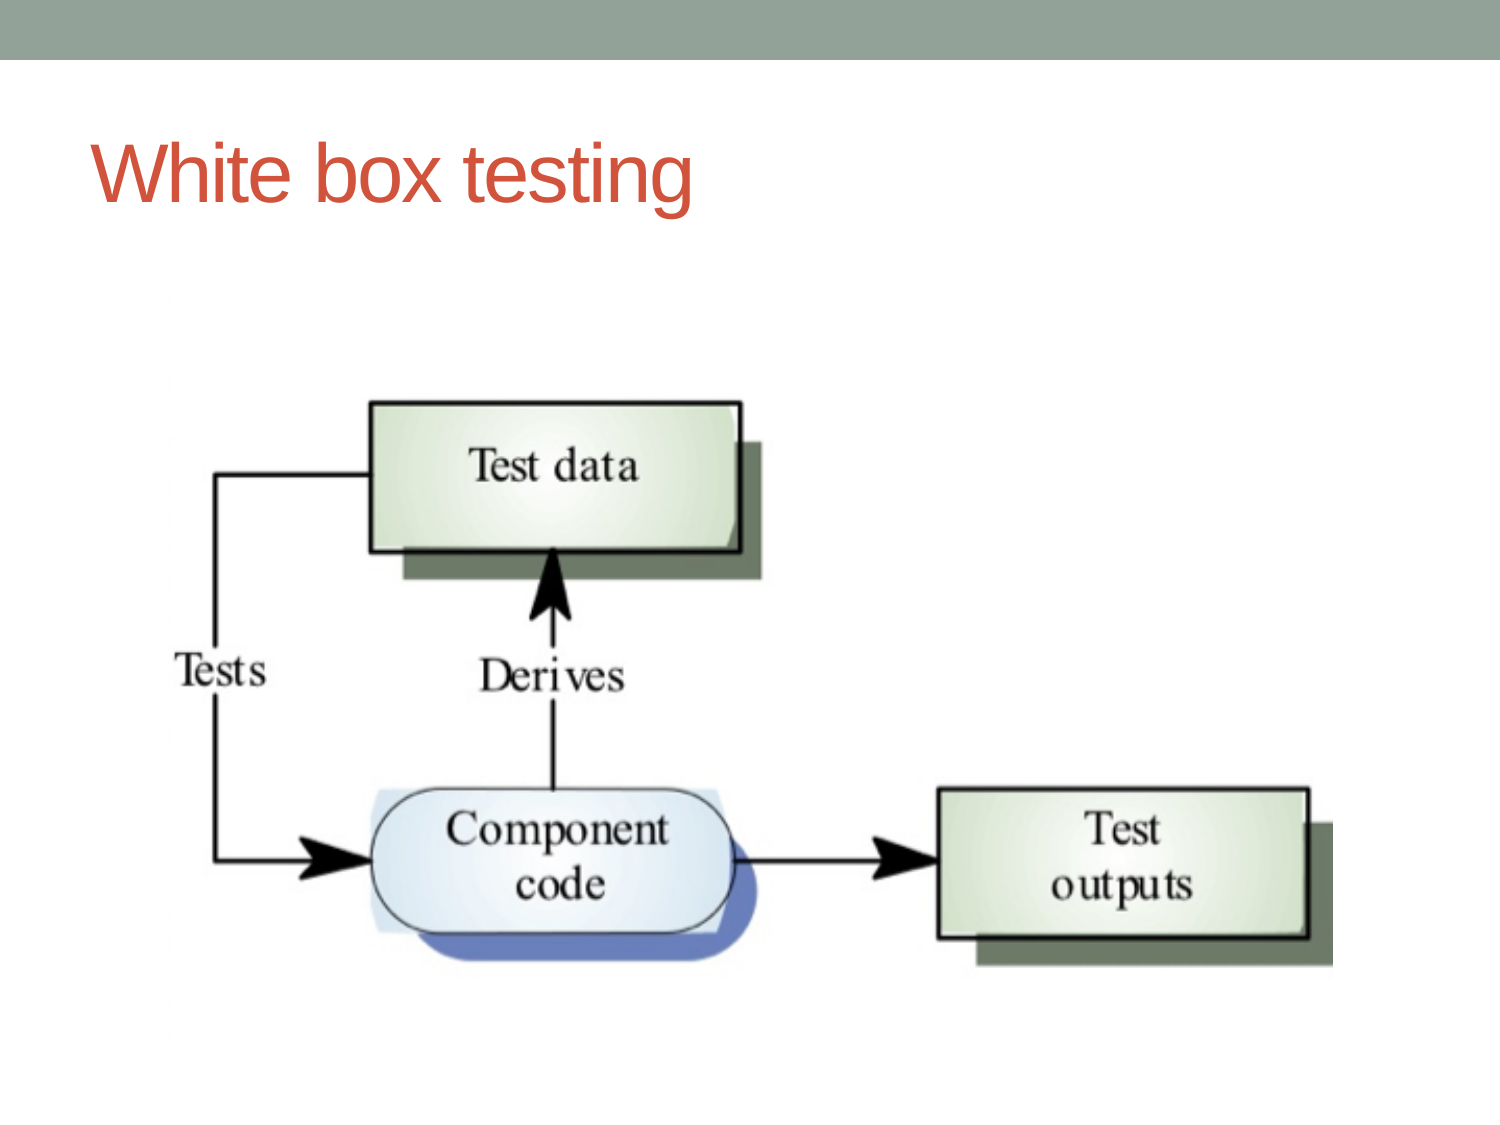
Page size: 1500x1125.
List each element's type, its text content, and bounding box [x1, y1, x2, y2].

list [167, 282, 1333, 1043]
title White box testing [75, 87, 1425, 250]
